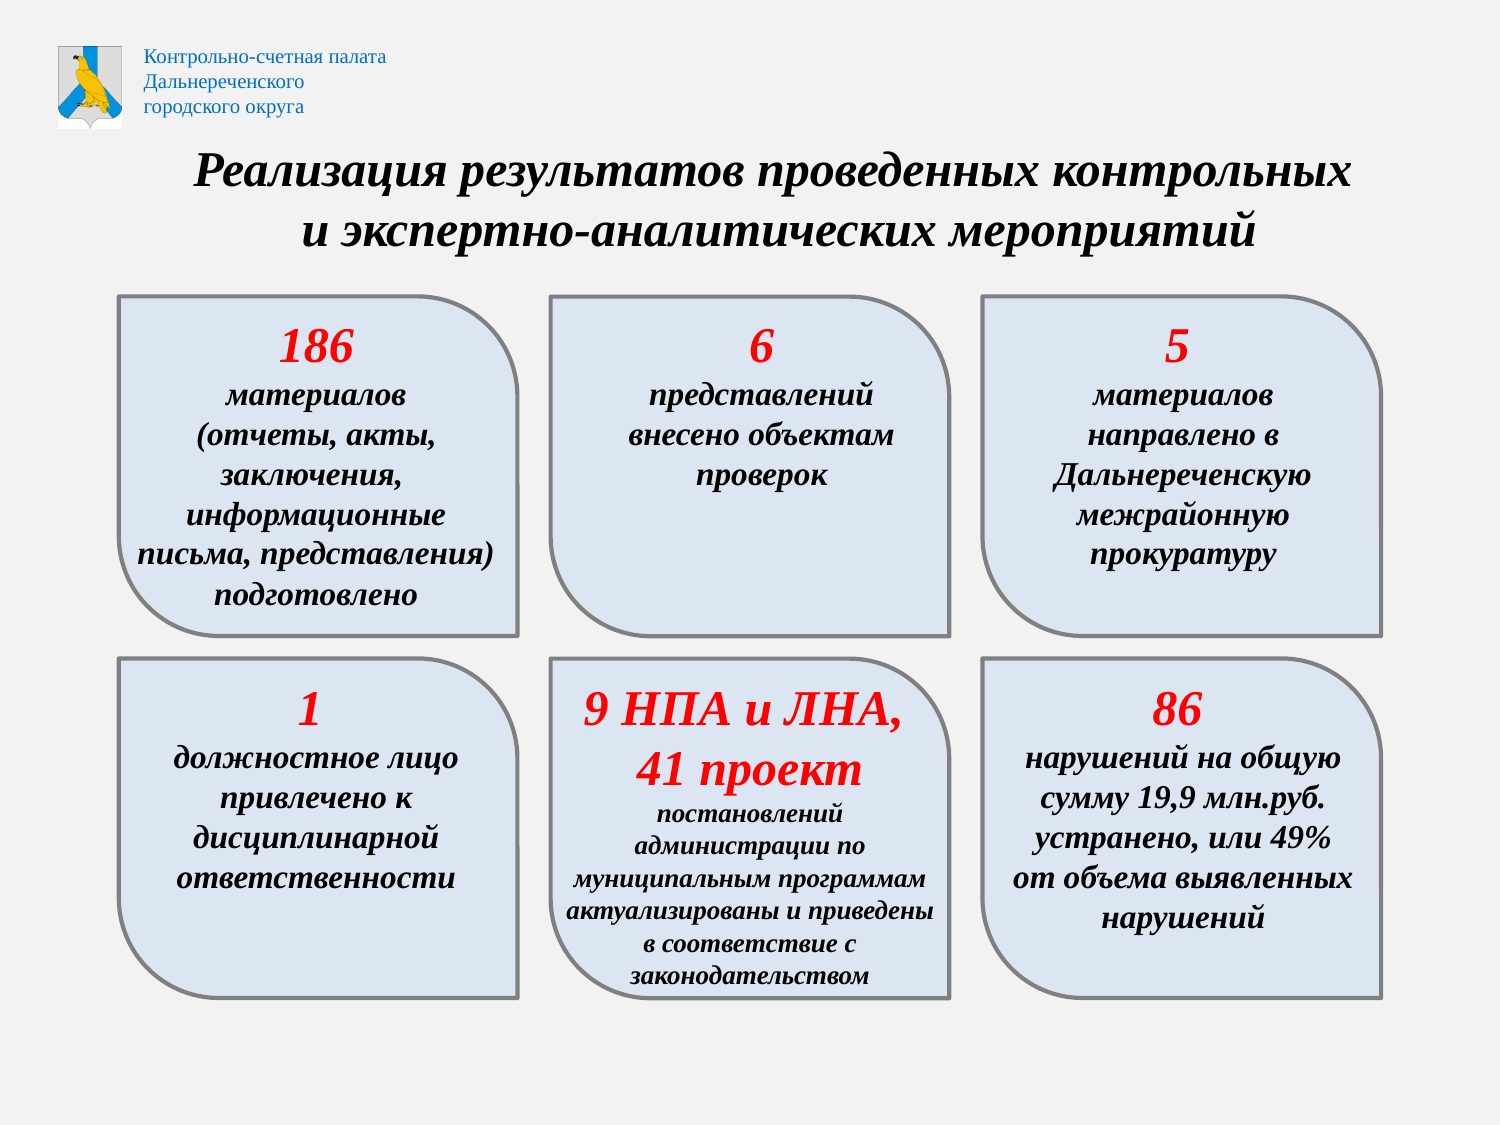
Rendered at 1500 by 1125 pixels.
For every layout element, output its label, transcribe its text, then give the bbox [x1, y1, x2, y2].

text_box 6 представлений внесено объектам проверок [585, 304, 938, 539]
text_box 186 материалов (отчеты, акты, заключения, информационные письма, представления) подготовлено [117, 304, 516, 619]
text_box [159, 369, 520, 639]
text_box [548, 294, 952, 639]
picture [58, 46, 123, 130]
text_box 9 НПА и ЛНА, 41 проект постановлений администрации по муниципальным программам актуализированы и приведены в соответствие с законодательством [550, 667, 950, 1038]
text_box [980, 294, 1384, 639]
text_box [127, 731, 520, 1001]
text_box Реализация результатов проведенных контрольных и экспертно-аналитических мероприятий [140, 128, 1418, 264]
text_box [548, 656, 895, 916]
text_box 5 материалов направлено в Дальнереченскую межрайонную прокуратуру [996, 304, 1371, 579]
text_box 1 должностное лицо привлечено к дисциплинарной ответственности [117, 667, 516, 943]
text_box [980, 656, 1384, 1001]
text_box [116, 294, 461, 544]
text_box [116, 656, 464, 906]
text_box Контрольно-счетная палата Дальнереченского городского округа [128, 35, 411, 125]
text_box 86 нарушений на общую сумму 19,9 млн.руб. устранено, или 49% от объема выявленных нарушений [996, 667, 1371, 943]
